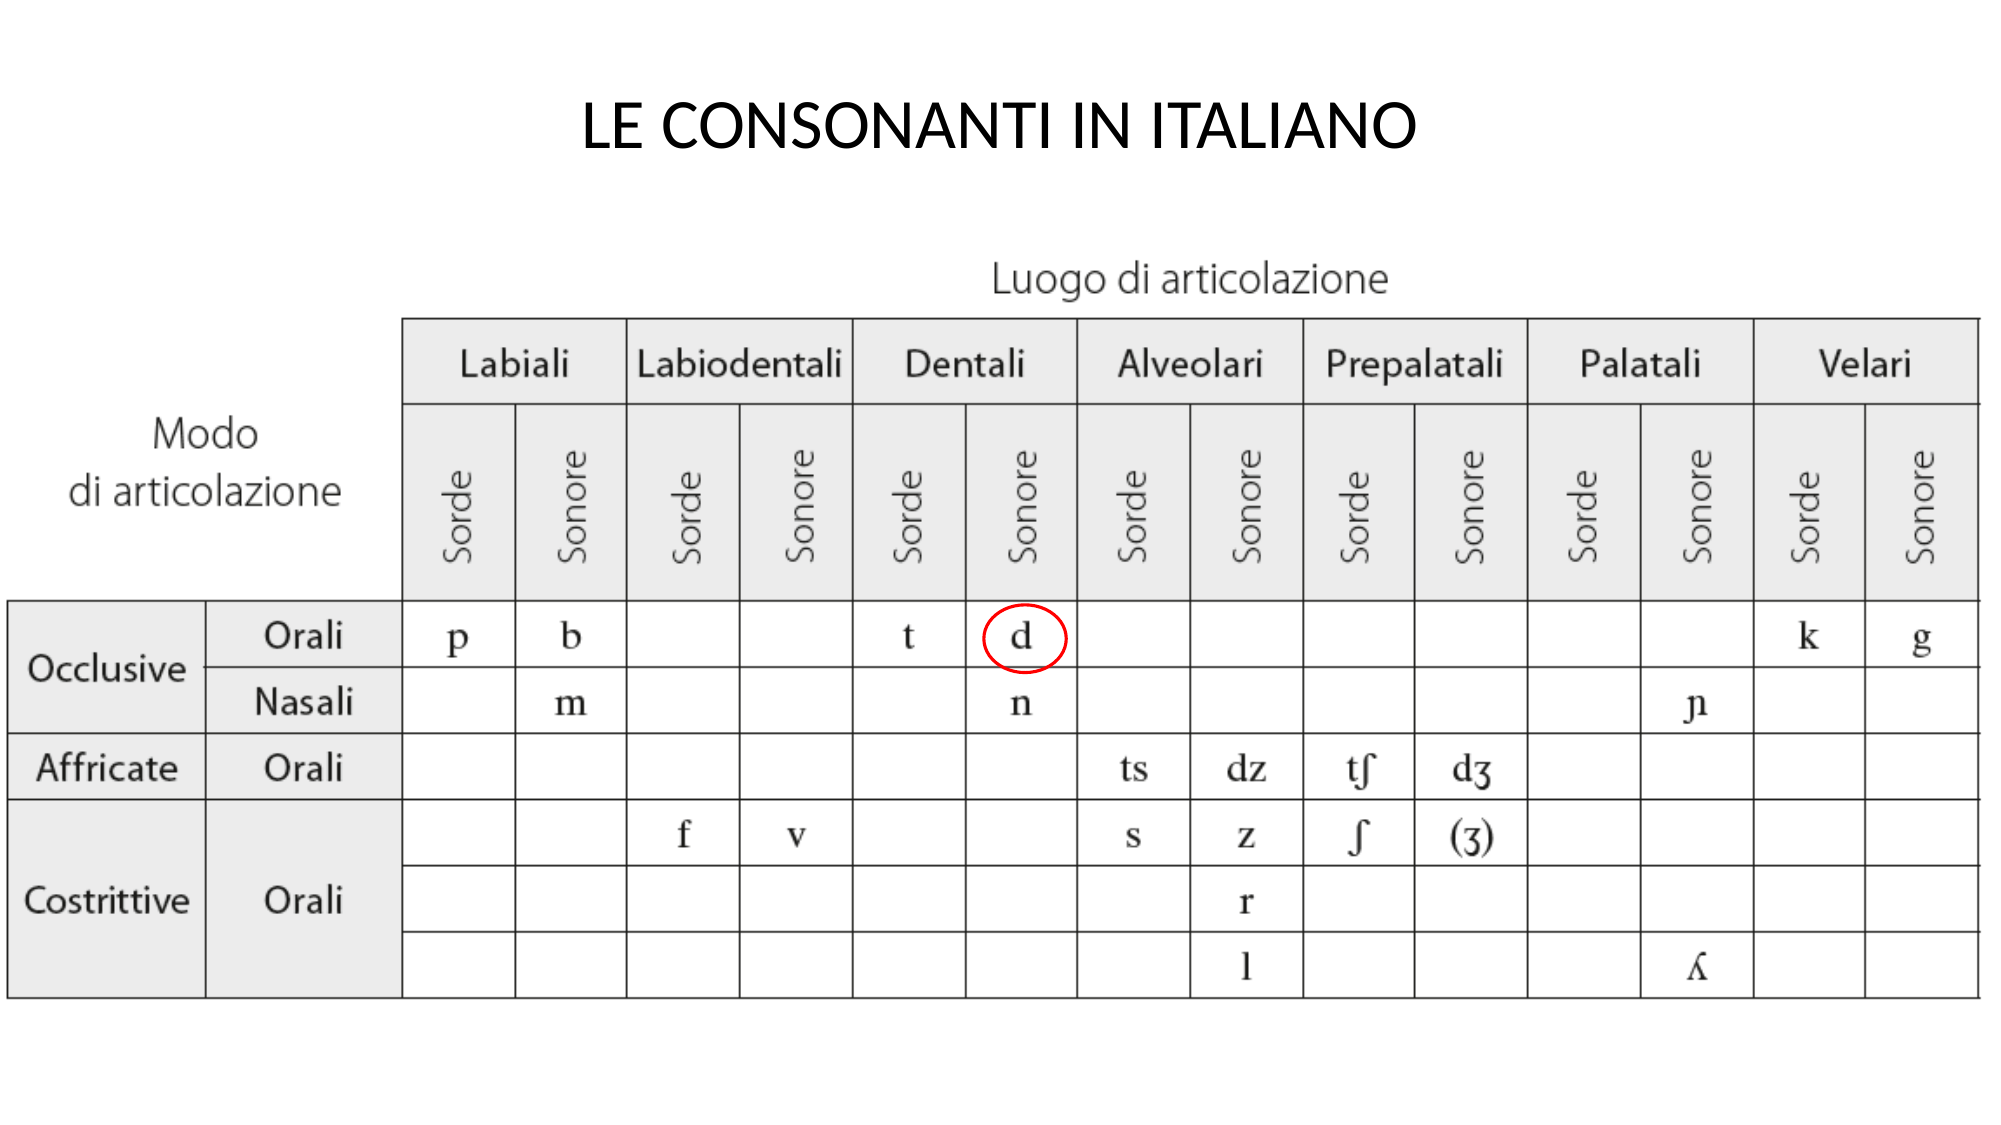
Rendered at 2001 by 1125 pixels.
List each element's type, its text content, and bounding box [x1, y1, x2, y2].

picture [0, 238, 2000, 1015]
text_box LE CONSONANTI IN ITALIANO [500, 70, 1500, 170]
